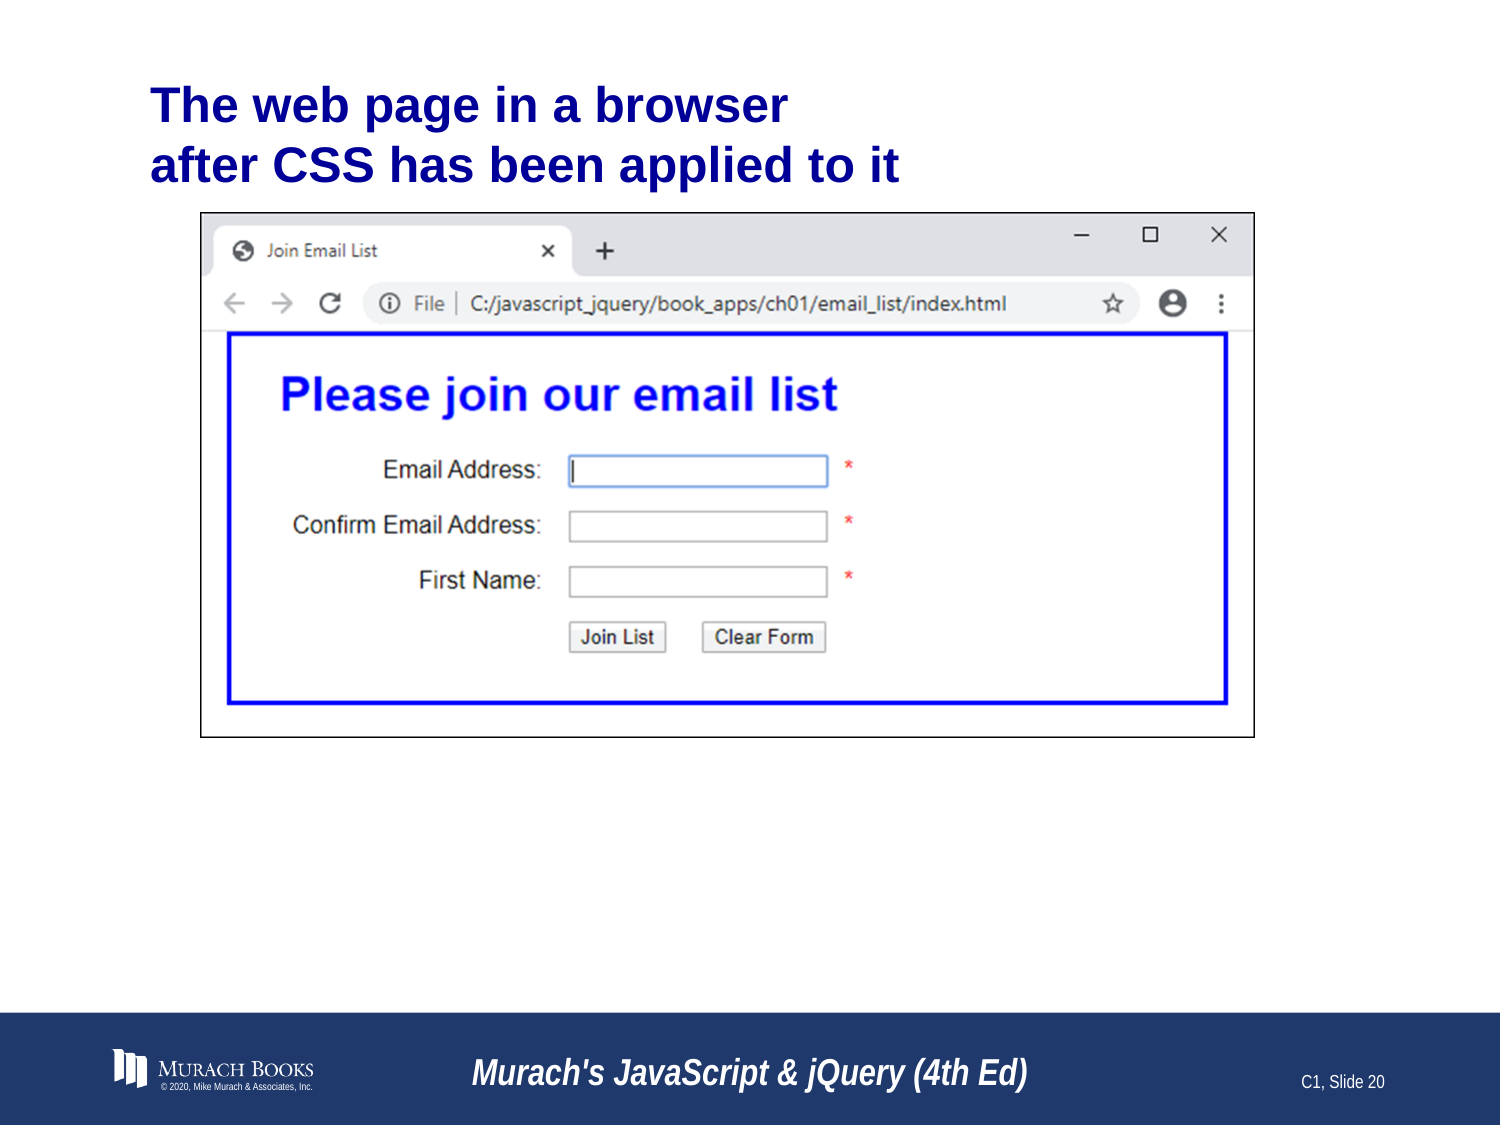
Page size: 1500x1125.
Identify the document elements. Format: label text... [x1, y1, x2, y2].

footer © 2020, Mike Murach & Associates, Inc. [12, 1025, 463, 1100]
slide_number C1, Slide 20 [1087, 1025, 1400, 1100]
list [199, 212, 1255, 738]
title The web page in a browser after CSS has been applied to it [150, 72, 1350, 194]
slide_number Murach's JavaScript & jQuery (4th Ed) [463, 1025, 1050, 1100]
